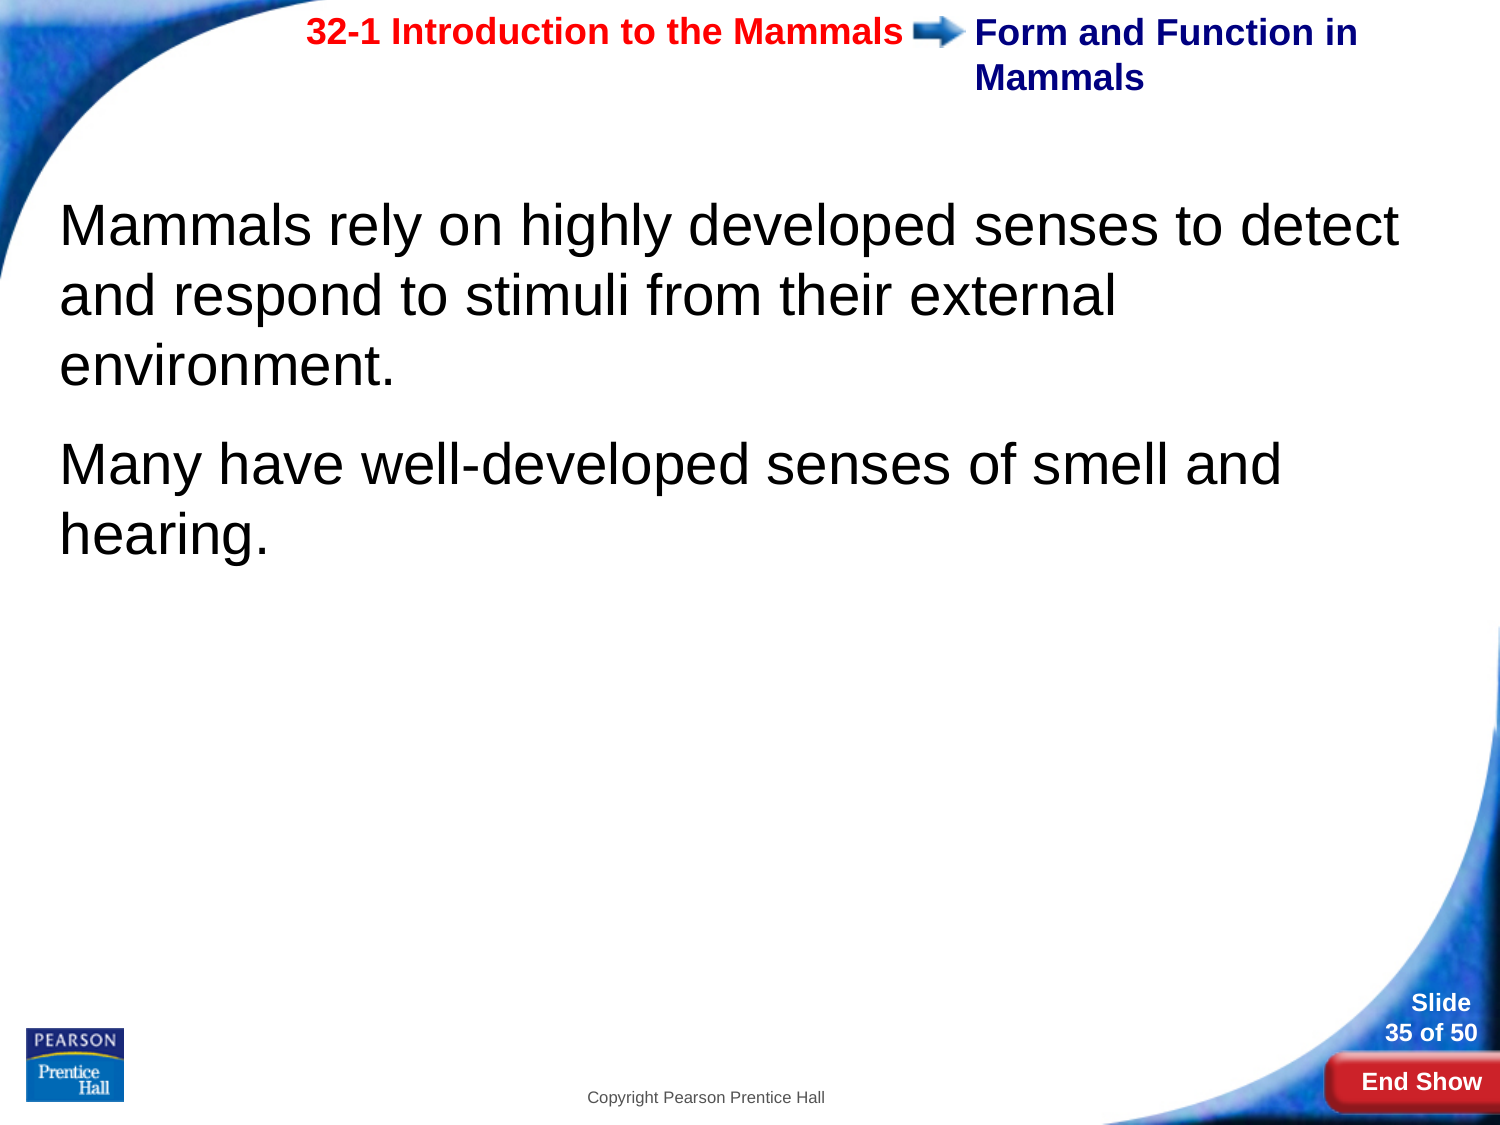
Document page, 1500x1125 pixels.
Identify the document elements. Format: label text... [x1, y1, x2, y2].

picture [0, 0, 1500, 1125]
footer Copyright Pearson Prentice Hall [468, 1078, 945, 1105]
list Mammals rely on highly developed senses to detect and respond to stimuli from their external environment. Many have well-developed senses of smell and hearing. [44, 179, 1463, 976]
title Form and Function in Mammals [959, 0, 1500, 76]
